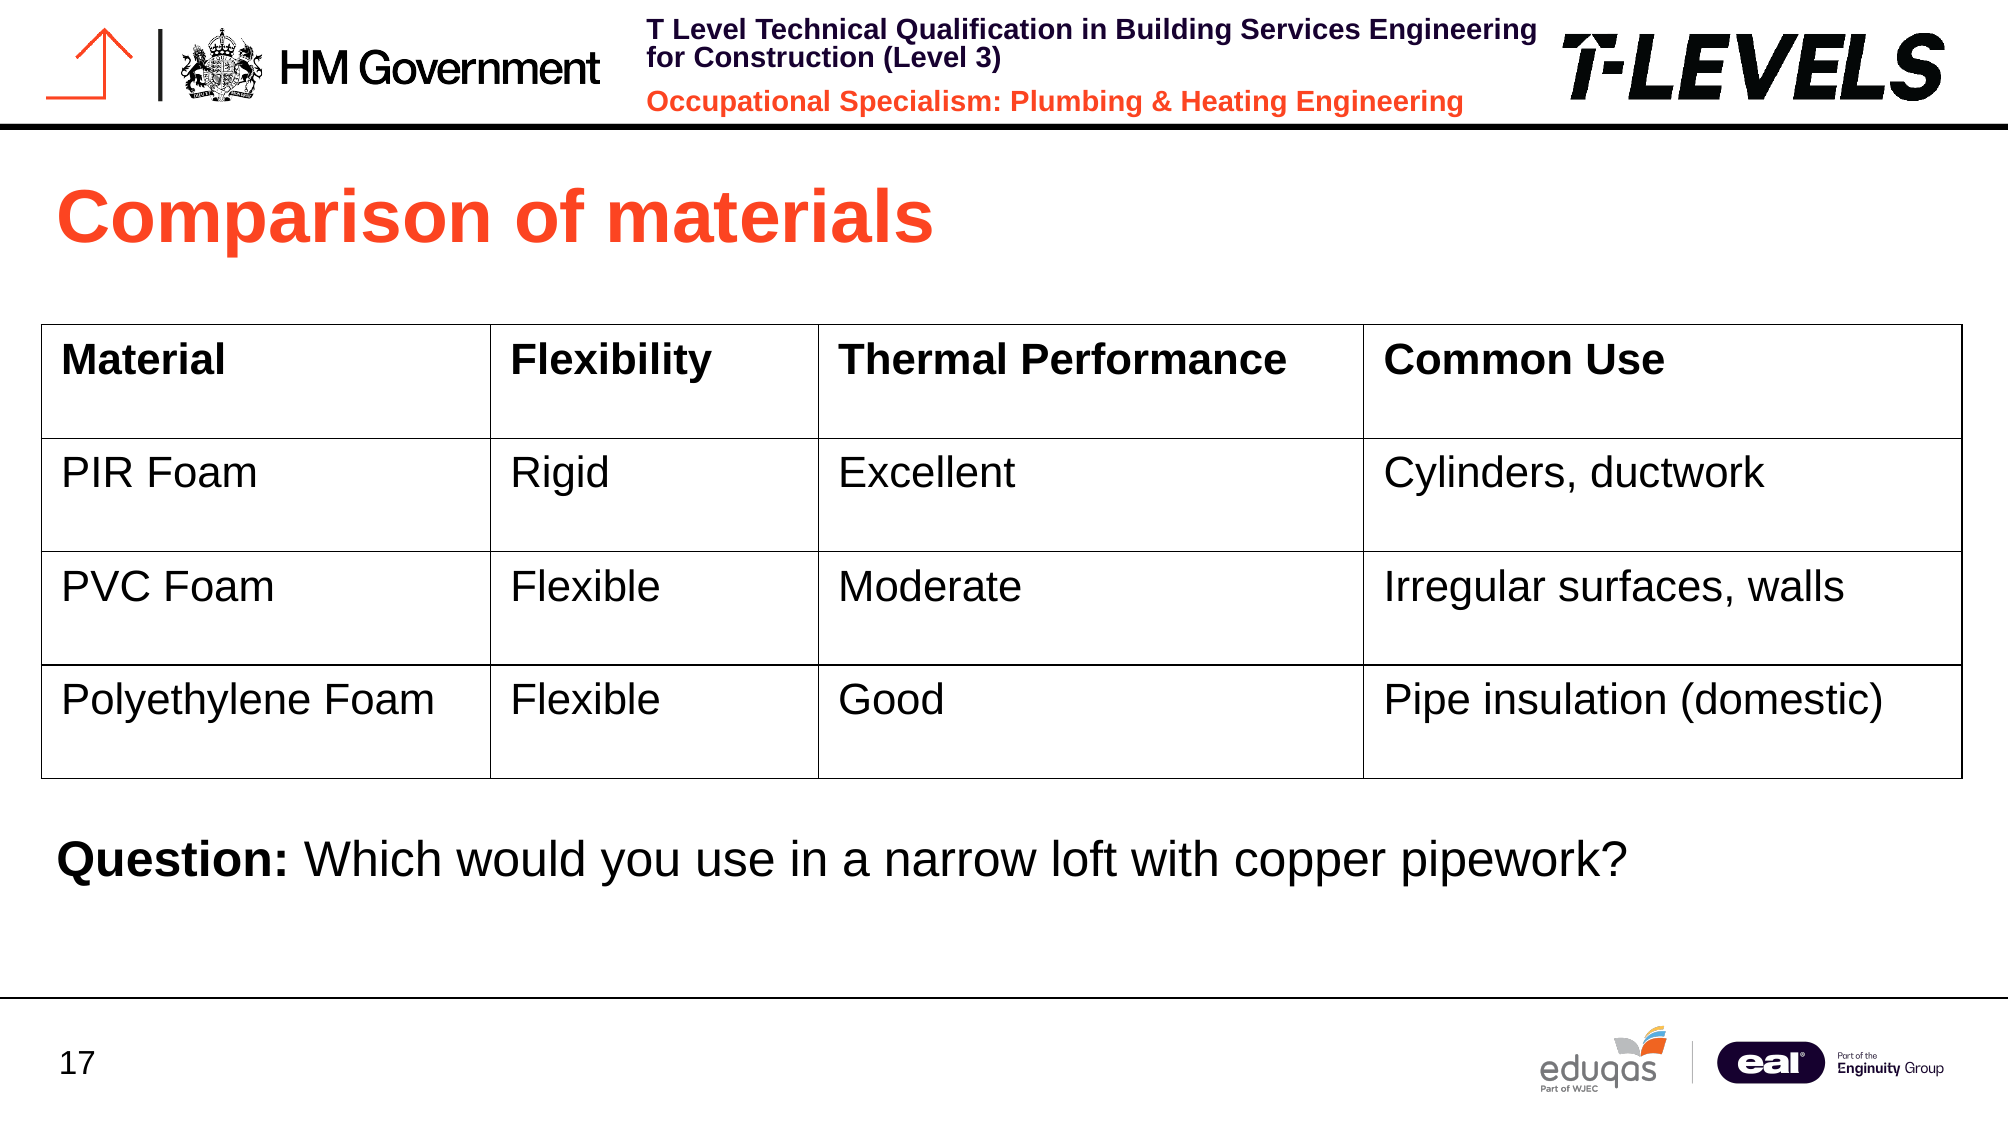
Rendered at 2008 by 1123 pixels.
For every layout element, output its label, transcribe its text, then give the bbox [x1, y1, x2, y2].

table_cell Irregular surfaces, walls [1364, 552, 1961, 664]
table_cell Good [819, 666, 1363, 778]
text_box Question: Which would you use in a narrow loft with copper pipework? [41, 805, 1963, 902]
picture [1543, 25, 1964, 108]
picture [1535, 1021, 1949, 1097]
table_header Material [42, 325, 490, 438]
table_cell Moderate [819, 552, 1363, 664]
table_header Thermal Performance [819, 325, 1363, 438]
table_header Flexibility [491, 325, 818, 438]
table_cell Flexible [491, 666, 818, 778]
table_cell Rigid [491, 439, 818, 551]
table_cell Pipe insulation (domestic) [1364, 666, 1961, 778]
text_box Comparison of materials [41, 159, 1949, 265]
picture [41, 27, 139, 100]
table_header Common Use [1364, 325, 1961, 438]
table_cell Flexible [491, 552, 818, 664]
table_cell PVC Foam [42, 552, 490, 664]
picture [158, 28, 600, 102]
table_cell Excellent [819, 439, 1363, 551]
table_cell Polyethylene Foam [42, 666, 490, 778]
table_cell Cylinders, ductwork [1364, 439, 1961, 551]
table_cell PIR Foam [42, 439, 490, 551]
